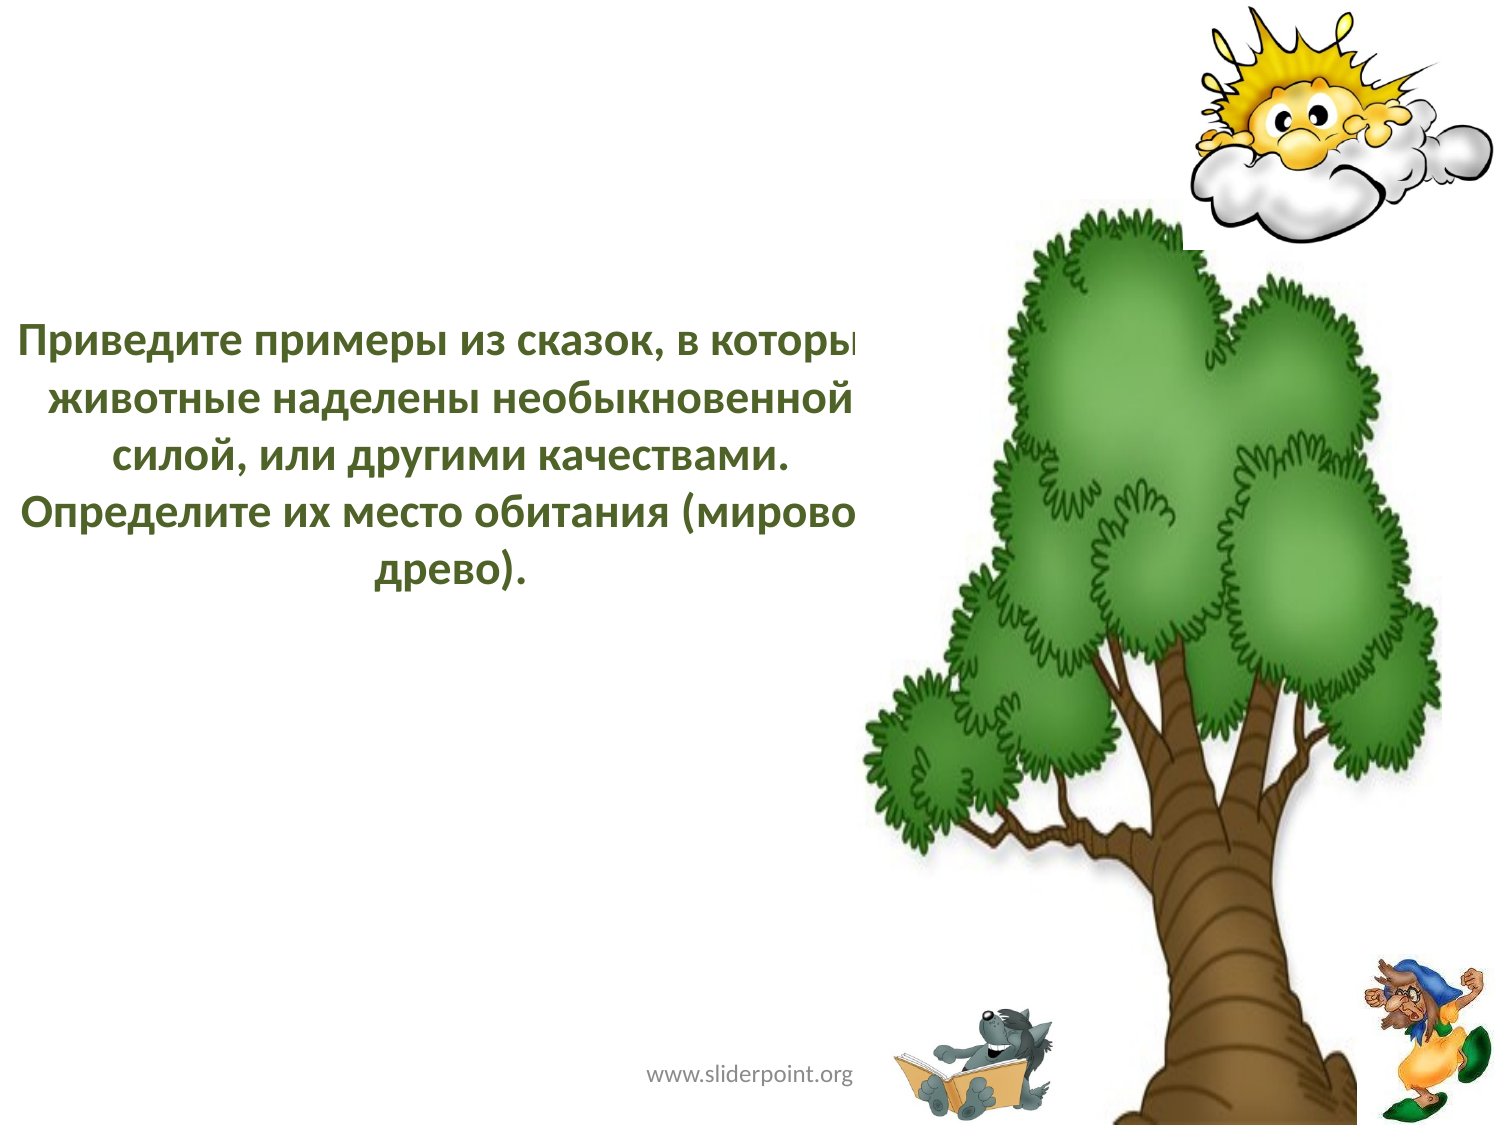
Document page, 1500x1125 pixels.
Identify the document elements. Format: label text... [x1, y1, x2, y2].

title Приведите примеры из сказок, в которых животные наделены необыкновенной силой, или другими качествами. Определите их место обитания (мировое древо). [0, 269, 850, 633]
picture [855, 0, 1500, 1125]
footer www.sliderpoint.org [512, 1042, 850, 1103]
